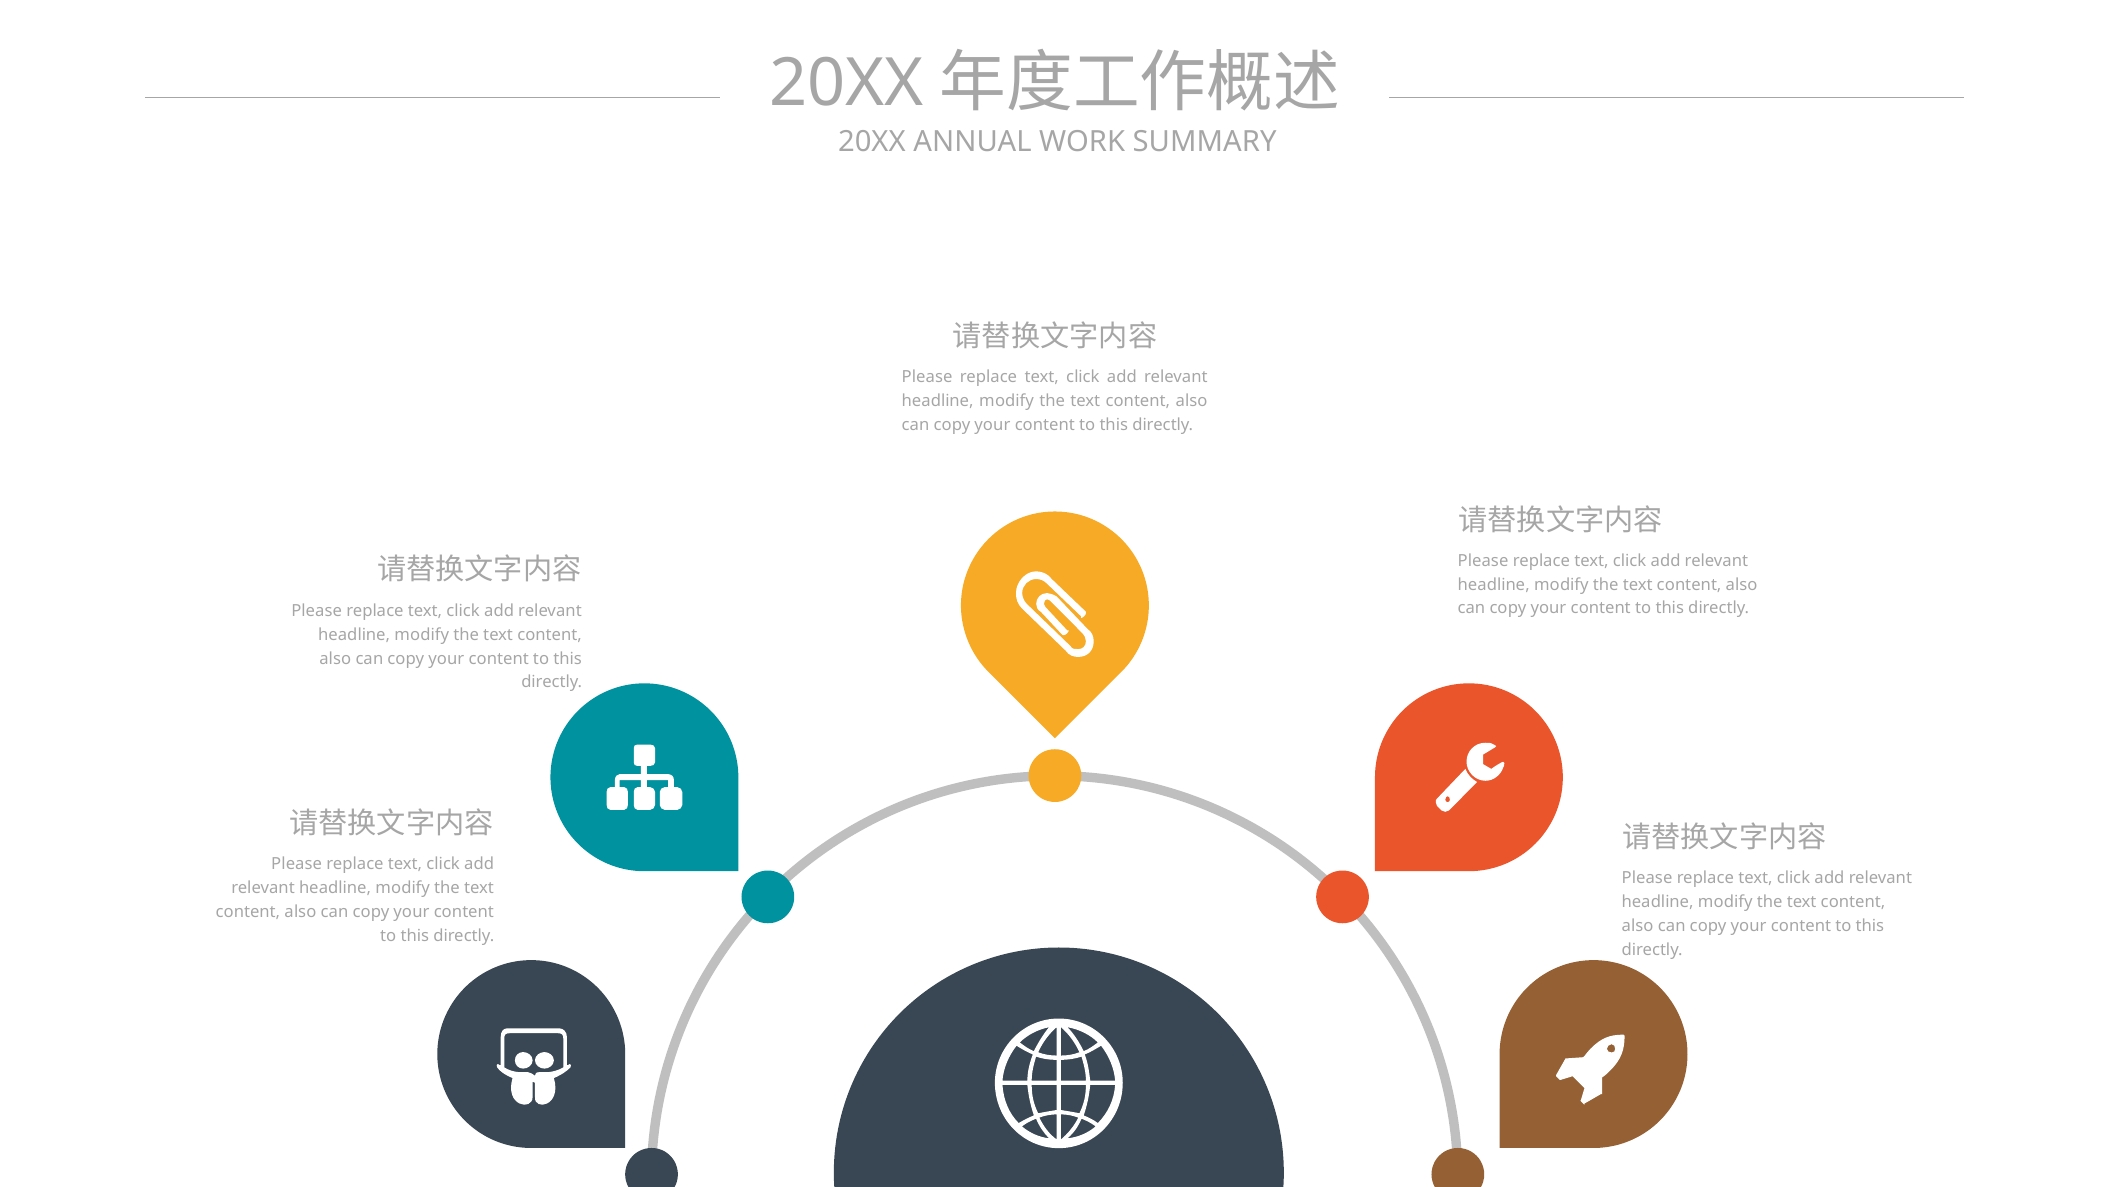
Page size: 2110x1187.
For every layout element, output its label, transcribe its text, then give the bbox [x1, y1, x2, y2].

text_box [496, 1028, 571, 1105]
text_box 请替换文字内容 [952, 317, 1158, 353]
text_box [1556, 1034, 1625, 1105]
text_box [1435, 742, 1505, 812]
text_box Please replace text, click add relevant headline, modify the text content, also can copy your content to this directly. [901, 361, 1209, 434]
text_box [652, 776, 1457, 1183]
text_box Please replace text, click add relevant headline, modify the text content, also can copy your content to this directly. [1457, 545, 1764, 618]
text_box Please replace text, click add relevant headline, modify the text content, also can copy your content to this directly. [204, 849, 495, 945]
text_box 请替换文字内容 [288, 804, 494, 840]
text_box [624, 1146, 679, 1187]
text_box [1315, 869, 1370, 925]
text_box [740, 869, 796, 925]
text_box [1027, 748, 1083, 804]
text_box [1373, 682, 1564, 873]
text_box Please replace text, click add relevant headline, modify the text content, also can copy your content to this directly. [1621, 862, 1915, 959]
text_box 20XX ANNUAL WORK SUMMARY [824, 122, 1291, 158]
text_box 20XX年度工作概述 [730, 38, 1379, 96]
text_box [833, 947, 1284, 1187]
text_box 请替换文字内容 [376, 550, 582, 586]
text_box [1430, 1146, 1486, 1187]
text_box [436, 959, 627, 1150]
text_box [1015, 571, 1094, 657]
text_box [959, 510, 1150, 740]
text_box [606, 744, 683, 810]
text_box [549, 682, 740, 873]
text_box 20XX年度工作概述 [730, 98, 1379, 119]
text_box 请替换文字内容 [1622, 818, 1828, 854]
text_box Please replace text, click add relevant headline, modify the text content, also can copy your content to this directly. [288, 595, 583, 692]
text_box [1498, 959, 1689, 1150]
text_box 请替换文字内容 [1458, 500, 1664, 536]
